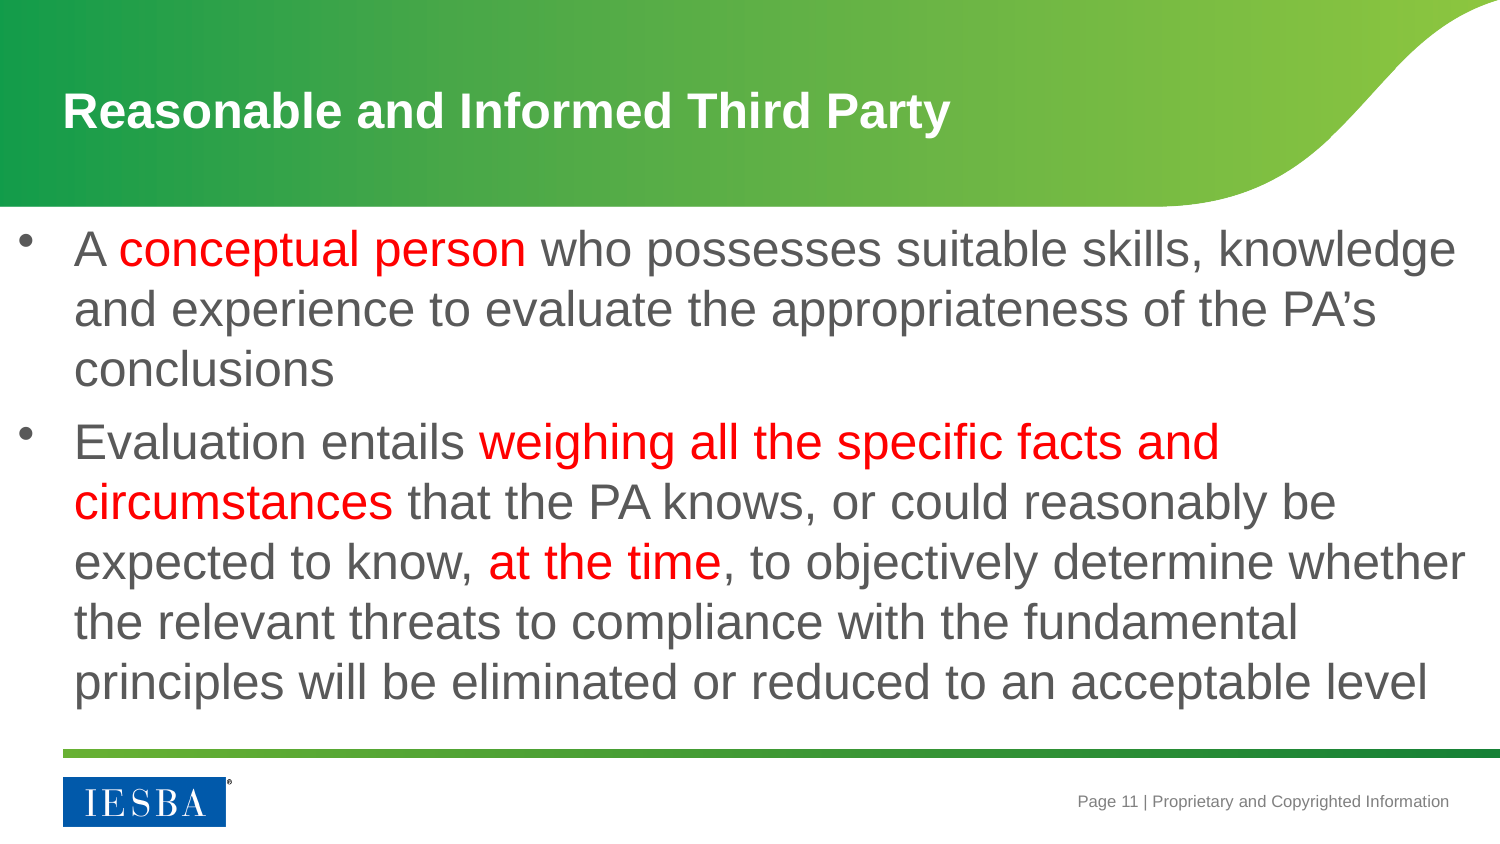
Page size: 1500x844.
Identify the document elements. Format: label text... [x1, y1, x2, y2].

picture [63, 777, 232, 827]
list A conceptual person who possesses suitable skills, knowledge and experience to evaluate the appropriateness of the PA’s conclusions Evaluation entails weighing all the specific facts and circumstances that the PA knows, or could reasonably be expected to know, at the time, to objectively determine whether the relevant threats to compliance with the fundamental principles will be eliminated or reduced to an acceptable level [2, 209, 1500, 712]
picture [0, 0, 1500, 207]
title Reasonable and Informed Third Party [62, 75, 1363, 142]
